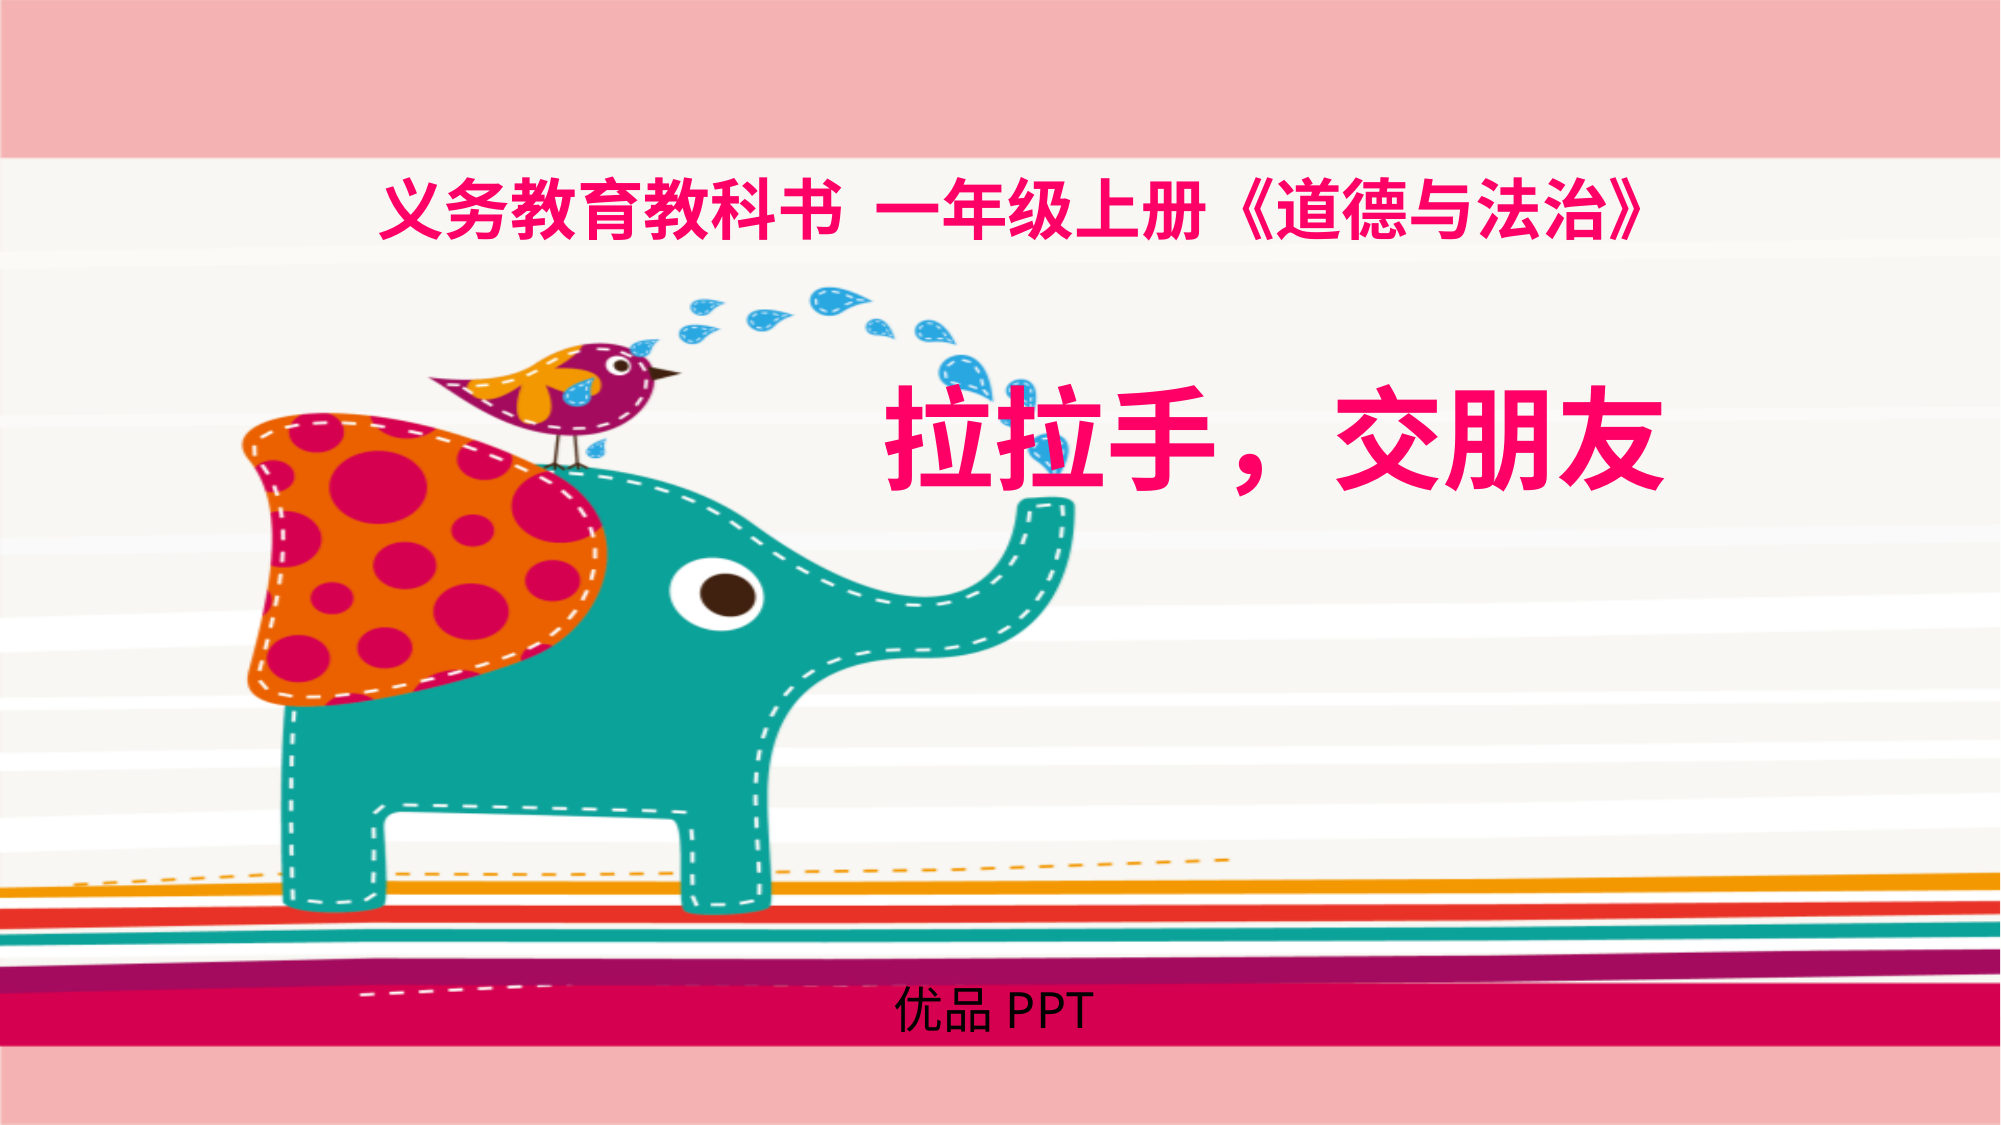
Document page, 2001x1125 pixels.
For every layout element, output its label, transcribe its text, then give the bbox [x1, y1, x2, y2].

text_box 优品PPT [243, 965, 1744, 1046]
text_box 义务教育教科书 一年级上册《道德与法治》 [326, 160, 1727, 256]
picture [0, 0, 2001, 1125]
text_box 拉拉手，交朋友 [856, 361, 1744, 512]
